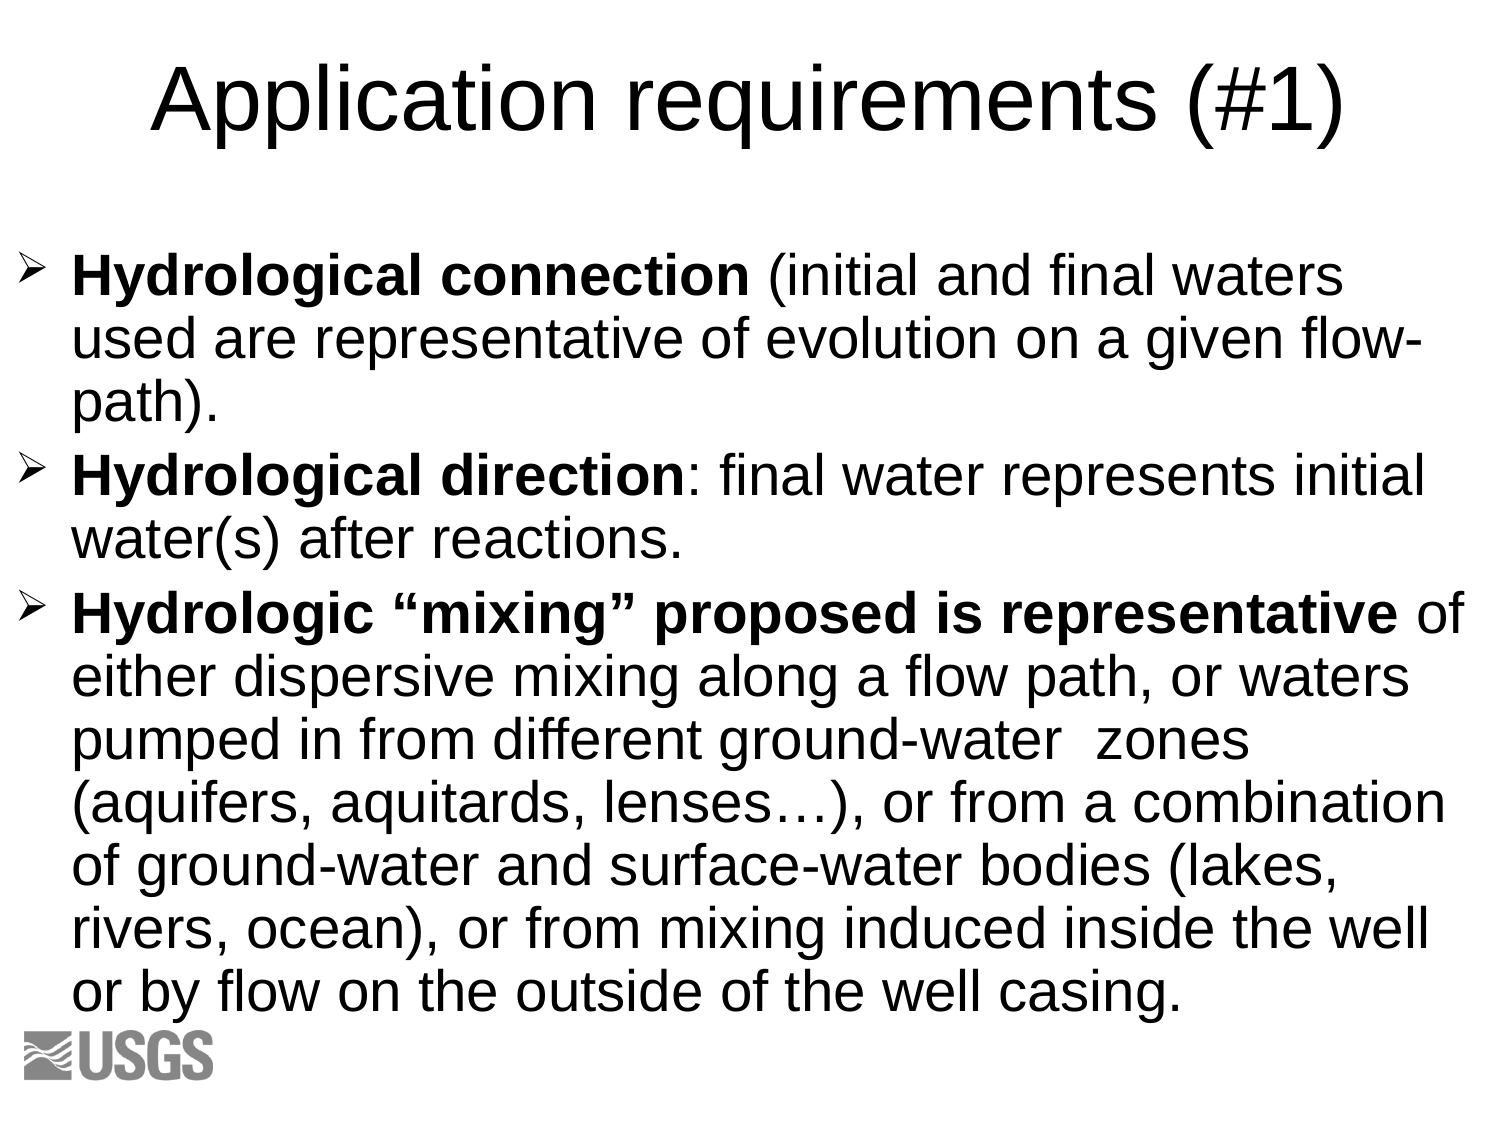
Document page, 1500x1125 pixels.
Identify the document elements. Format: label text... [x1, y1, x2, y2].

title Application requirements (#1) [74, 0, 1426, 188]
list Hydrological connection (initial and final waters used are representative of evolution on a given flow-path). Hydrological direction: final water represents initial water(s) after reactions. Hydrologic “mixing” proposed is representative of either dispersive mixing along a flow path, or waters pumped in from different ground-water zones (aquifers, aquitards, lenses…), or from a combination of ground-water and surface-water bodies (lakes, rivers, ocean), or from mixing induced inside the well or by flow on the outside of the well casing. [0, 237, 1500, 1093]
